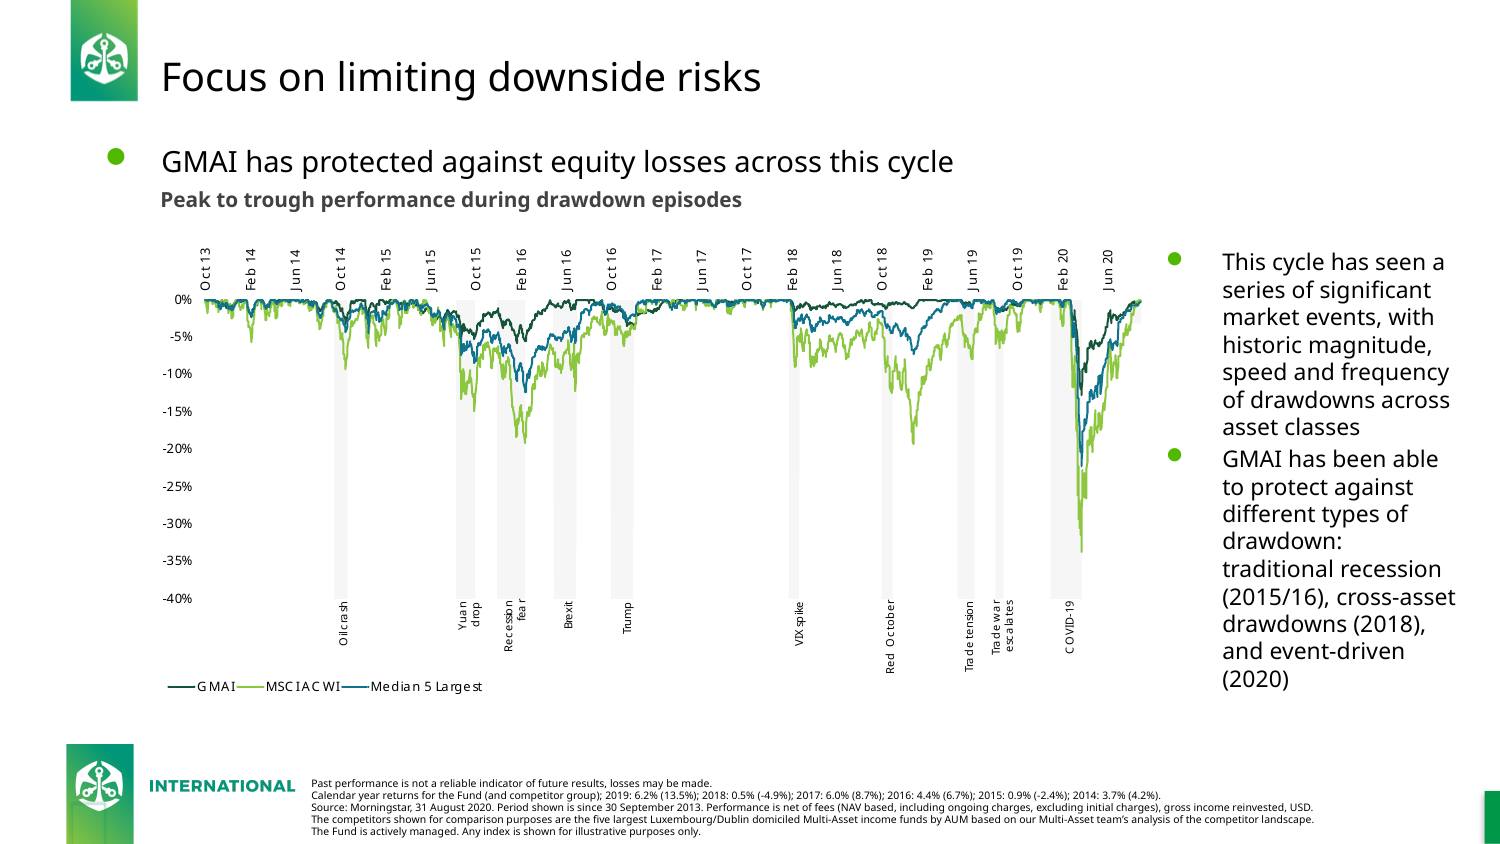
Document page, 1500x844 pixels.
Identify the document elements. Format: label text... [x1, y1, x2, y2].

text_box Past performance is not a reliable indicator of future results, losses may be made. Calendar year returns for the Fund (and competitor group); 2019: 6.2% (13.5%); 2018: 0.5% (-4.9%); 2017: 6.0% (8.7%); 2016: 4.4% (6.7%); 2015: 0.9% (-2.4%); 2014: 3.7% (4.2%). Source: Morningstar, 31 August 2020. Period shown is since 30 September 2013. Performance is net of fees (NAV based, including ongoing charges, excluding initial charges), gross income reinvested, USD. The competitors shown for comparison purposes are the five largest Luxembourg/Dublin domiciled Multi-Asset income funds by AUM based on our Multi-Asset team’s analysis of the competitor landscape. The Fund is actively managed. Any index is shown for illustrative purposes only. [311, 776, 1393, 838]
list GMAI has protected against equity losses across this cycle [90, 135, 1428, 754]
title Focus on limiting downside risks [145, 43, 1425, 107]
picture [0, 0, 146, 107]
text_box This cycle has seen a series of significant market events, with historic magnitude, speed and frequency of drawdowns across asset classes GMAI has been able to protect against different types of drawdown: traditional recession (2015/16), cross-asset drawdowns (2018), and event-driven (2020) [1166, 247, 1458, 692]
text_box Peak to trough performance during drawdown episodes [160, 186, 833, 227]
picture [1, 740, 365, 844]
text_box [160, 240, 1161, 701]
